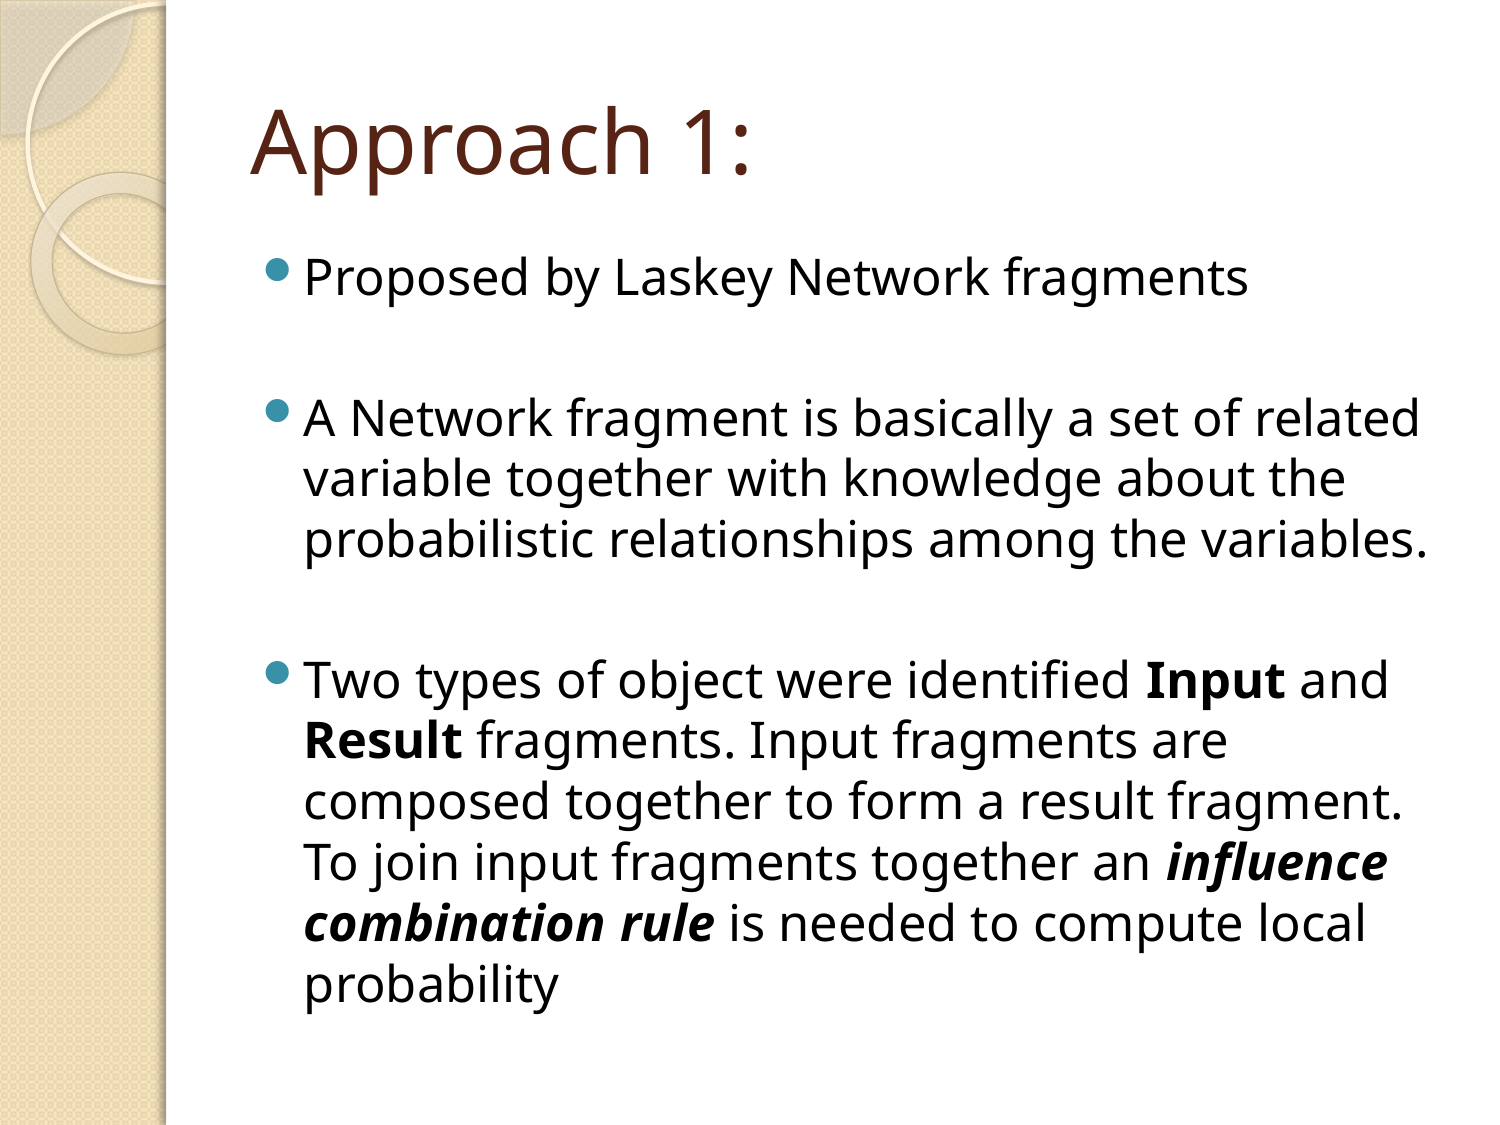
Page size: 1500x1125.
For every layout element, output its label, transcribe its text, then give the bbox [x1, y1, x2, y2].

title Approach 1: [235, 45, 1466, 233]
list Proposed by Laskey Network fragments A Network fragment is basically a set of related variable together with knowledge about the probabilistic relationships among the variables. Two types of object were identified Input and Result fragments. Input fragments are composed together to form a result fragment. To join input fragments together an influence combination rule is needed to compute local probability [235, 237, 1466, 1025]
